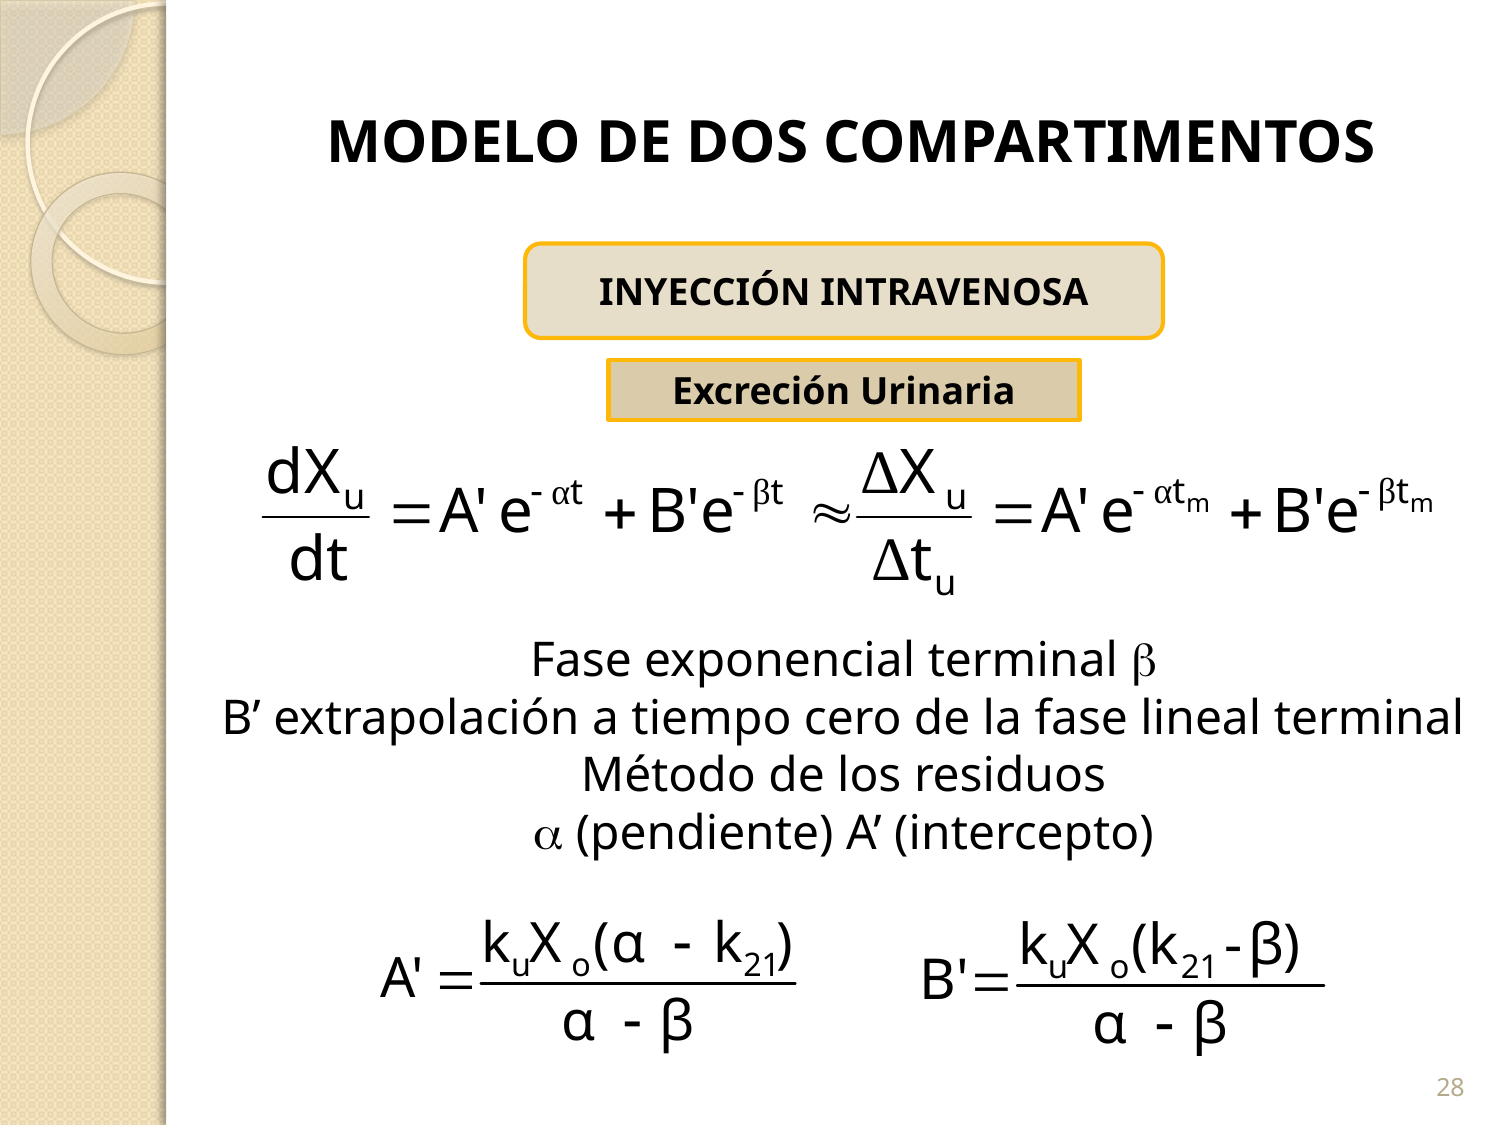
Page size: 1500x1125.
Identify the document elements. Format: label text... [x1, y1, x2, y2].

slide_number 28 [1413, 1034, 1488, 1113]
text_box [914, 909, 1334, 1057]
title MODELO DE DOS COMPARTIMENTOS [235, 45, 1466, 233]
text_box Excreción Urinaria [606, 358, 1082, 422]
text_box INYECCIÓN INTRAVENOSA [522, 241, 1166, 341]
text_box Fase exponencial terminal  B’ extrapolación a tiempo cero de la fase lineal terminal Método de los residuos  (pendiente) A’ (intercepto) [206, 621, 1482, 867]
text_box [370, 909, 810, 1054]
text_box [252, 434, 1448, 610]
